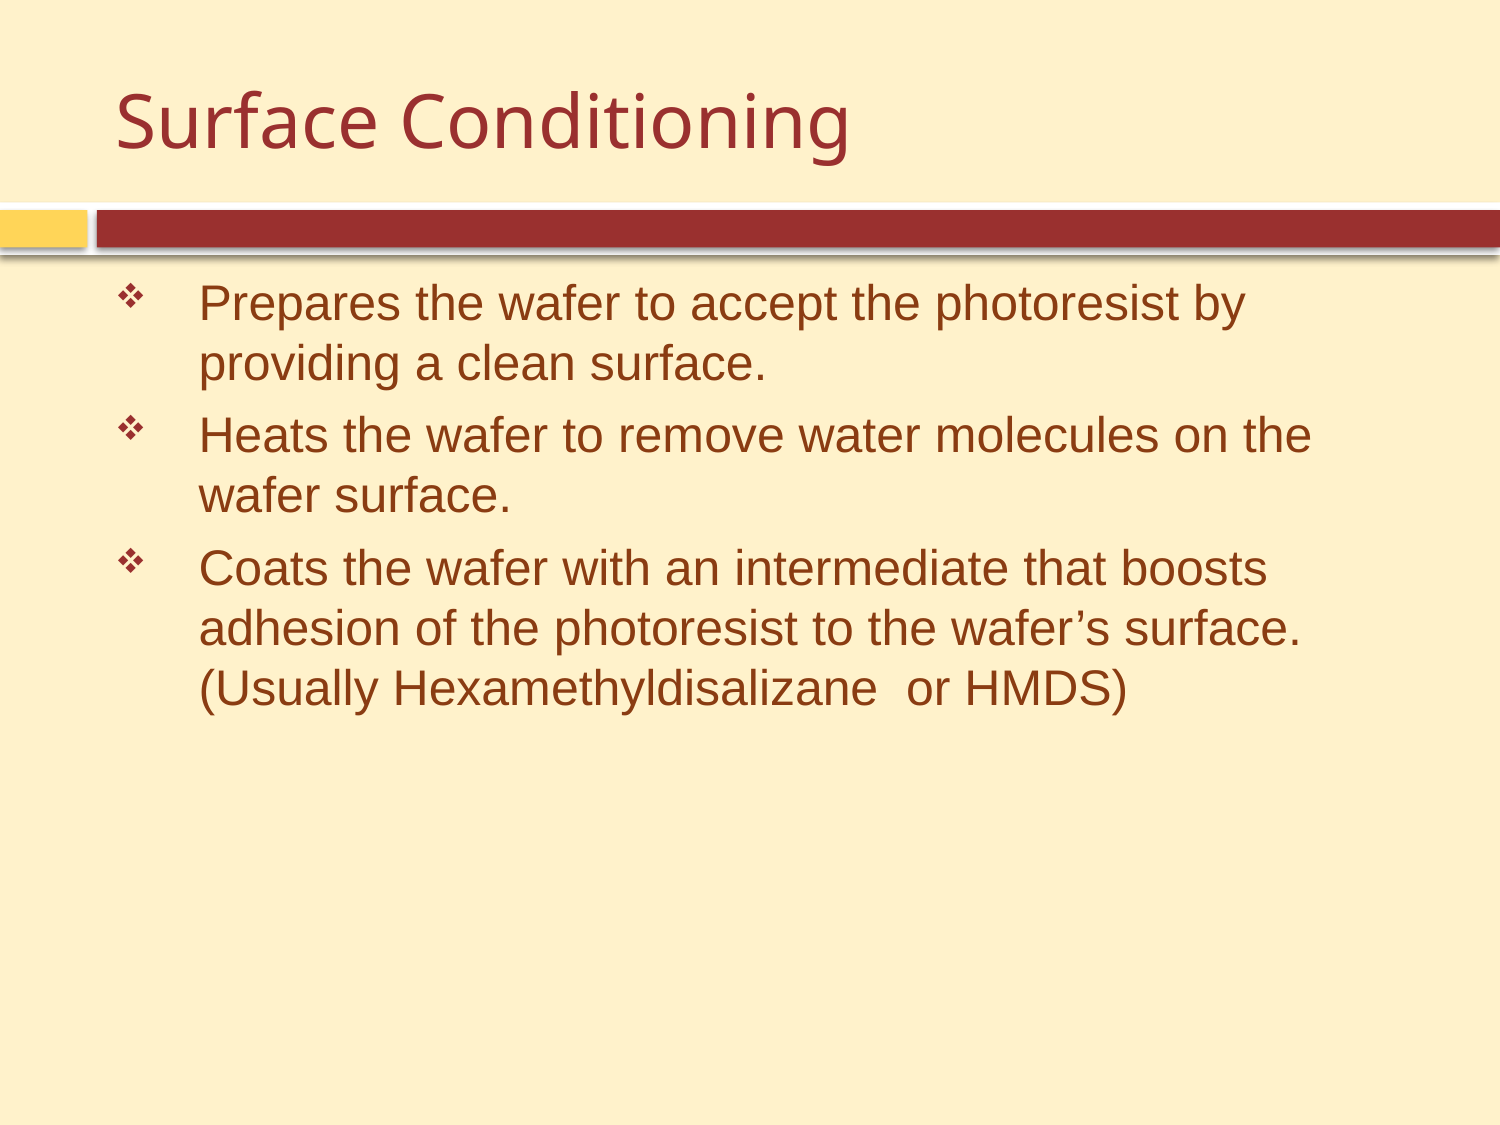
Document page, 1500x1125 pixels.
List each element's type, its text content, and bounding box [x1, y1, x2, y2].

title Surface Conditioning [100, 37, 1438, 200]
list Prepares the wafer to accept the photoresist by providing a clean surface. Heats the wafer to remove water molecules on the wafer surface. Coats the wafer with an intermediate that boosts adhesion of the photoresist to the wafer’s surface. (Usually Hexamethyldisalizane or HMDS) [100, 262, 1438, 1000]
